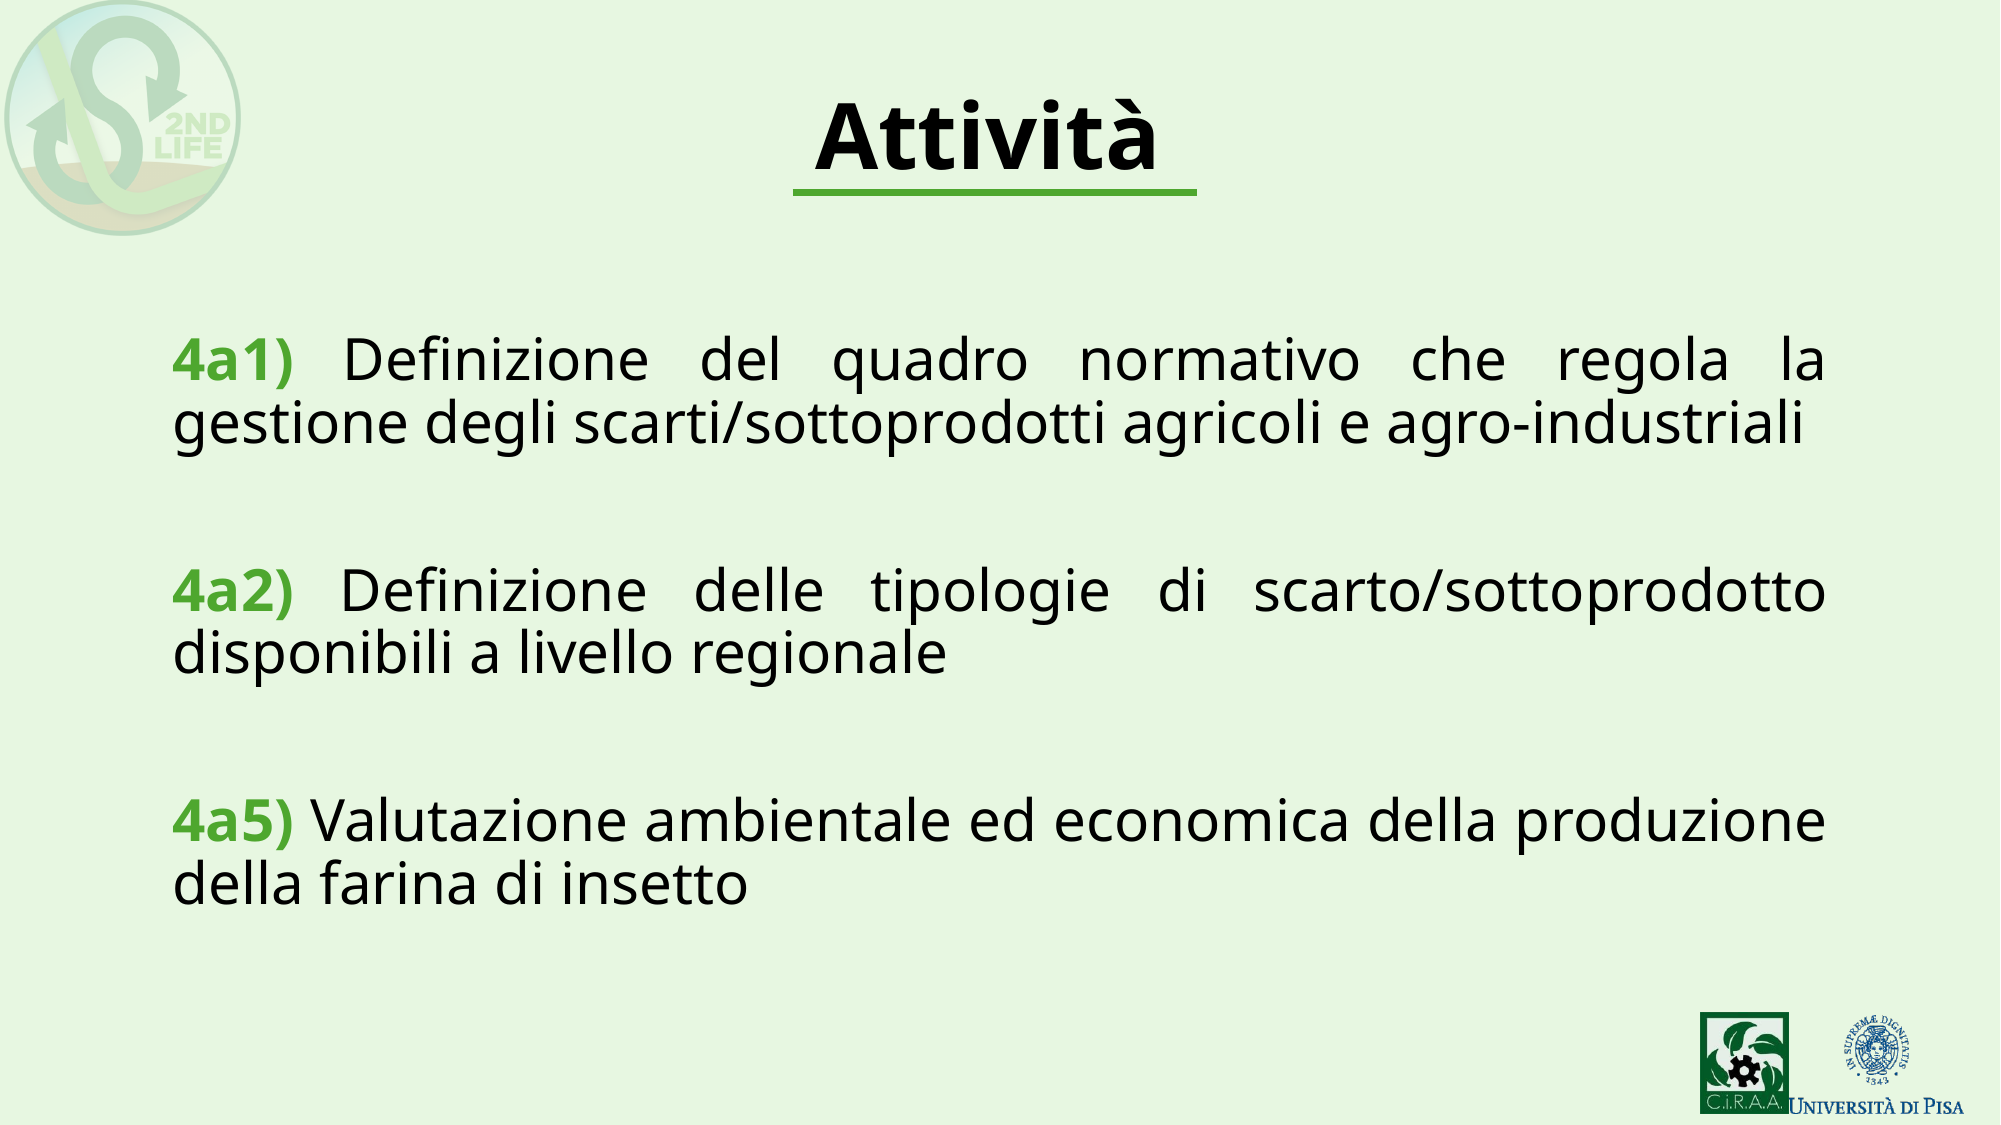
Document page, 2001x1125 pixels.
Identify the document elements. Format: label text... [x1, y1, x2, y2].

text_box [1699, 1011, 1964, 1114]
title Attività [316, 31, 1684, 249]
list 4a1) Definizione del quadro normativo che regola la gestione degli scarti/sottoprodotti agricoli e agro-industriali 4a2) Definizione delle tipologie di scarto/sottoprodotto disponibili a livello regionale 4a5) Valutazione ambientale ed economica della produzione della farina di insetto [157, 322, 1843, 938]
picture [4, 0, 241, 237]
